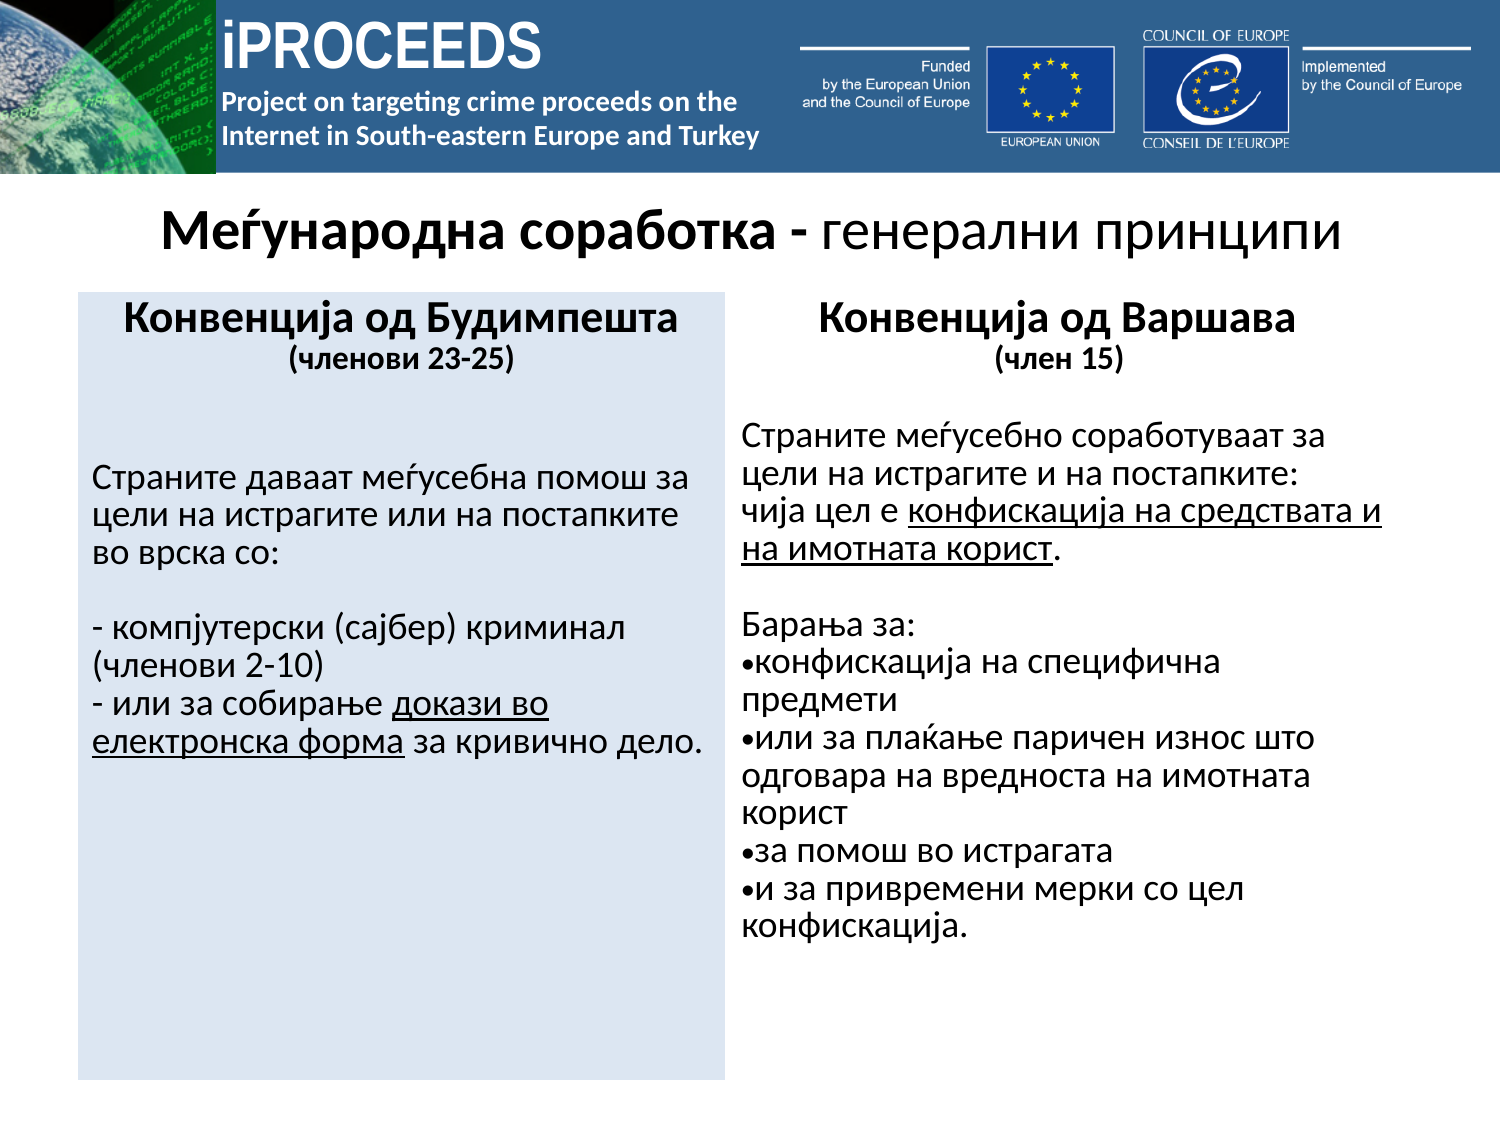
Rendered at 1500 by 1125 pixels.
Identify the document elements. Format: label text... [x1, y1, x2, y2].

title Меѓународна соработка - генерални принципи [76, 172, 1427, 279]
table_header Конвенција од Будимпешта (членови 23-25) Страните даваат меѓусебна помош за цели на истрагите или на постапките во врска со: - компјутерски (сајбер) криминал (членови 2-10) - или за собирање докази во електронска форма за кривично дело. [78, 292, 725, 1080]
picture [0, 0, 216, 174]
table_header Конвенција од Варшава (член 15) Страните меѓусебно соработуваат за цели на истрагите и на постапките: чија цел е конфискација на средствата и на имотната корист. Барања за: конфискација на специфична предмети или за плаќање паричен износ што одговара на вредноста на имотната корист за помош во истрагата и за привремени мерки со цел конфискација. [727, 292, 1399, 1080]
picture [800, 30, 1471, 148]
